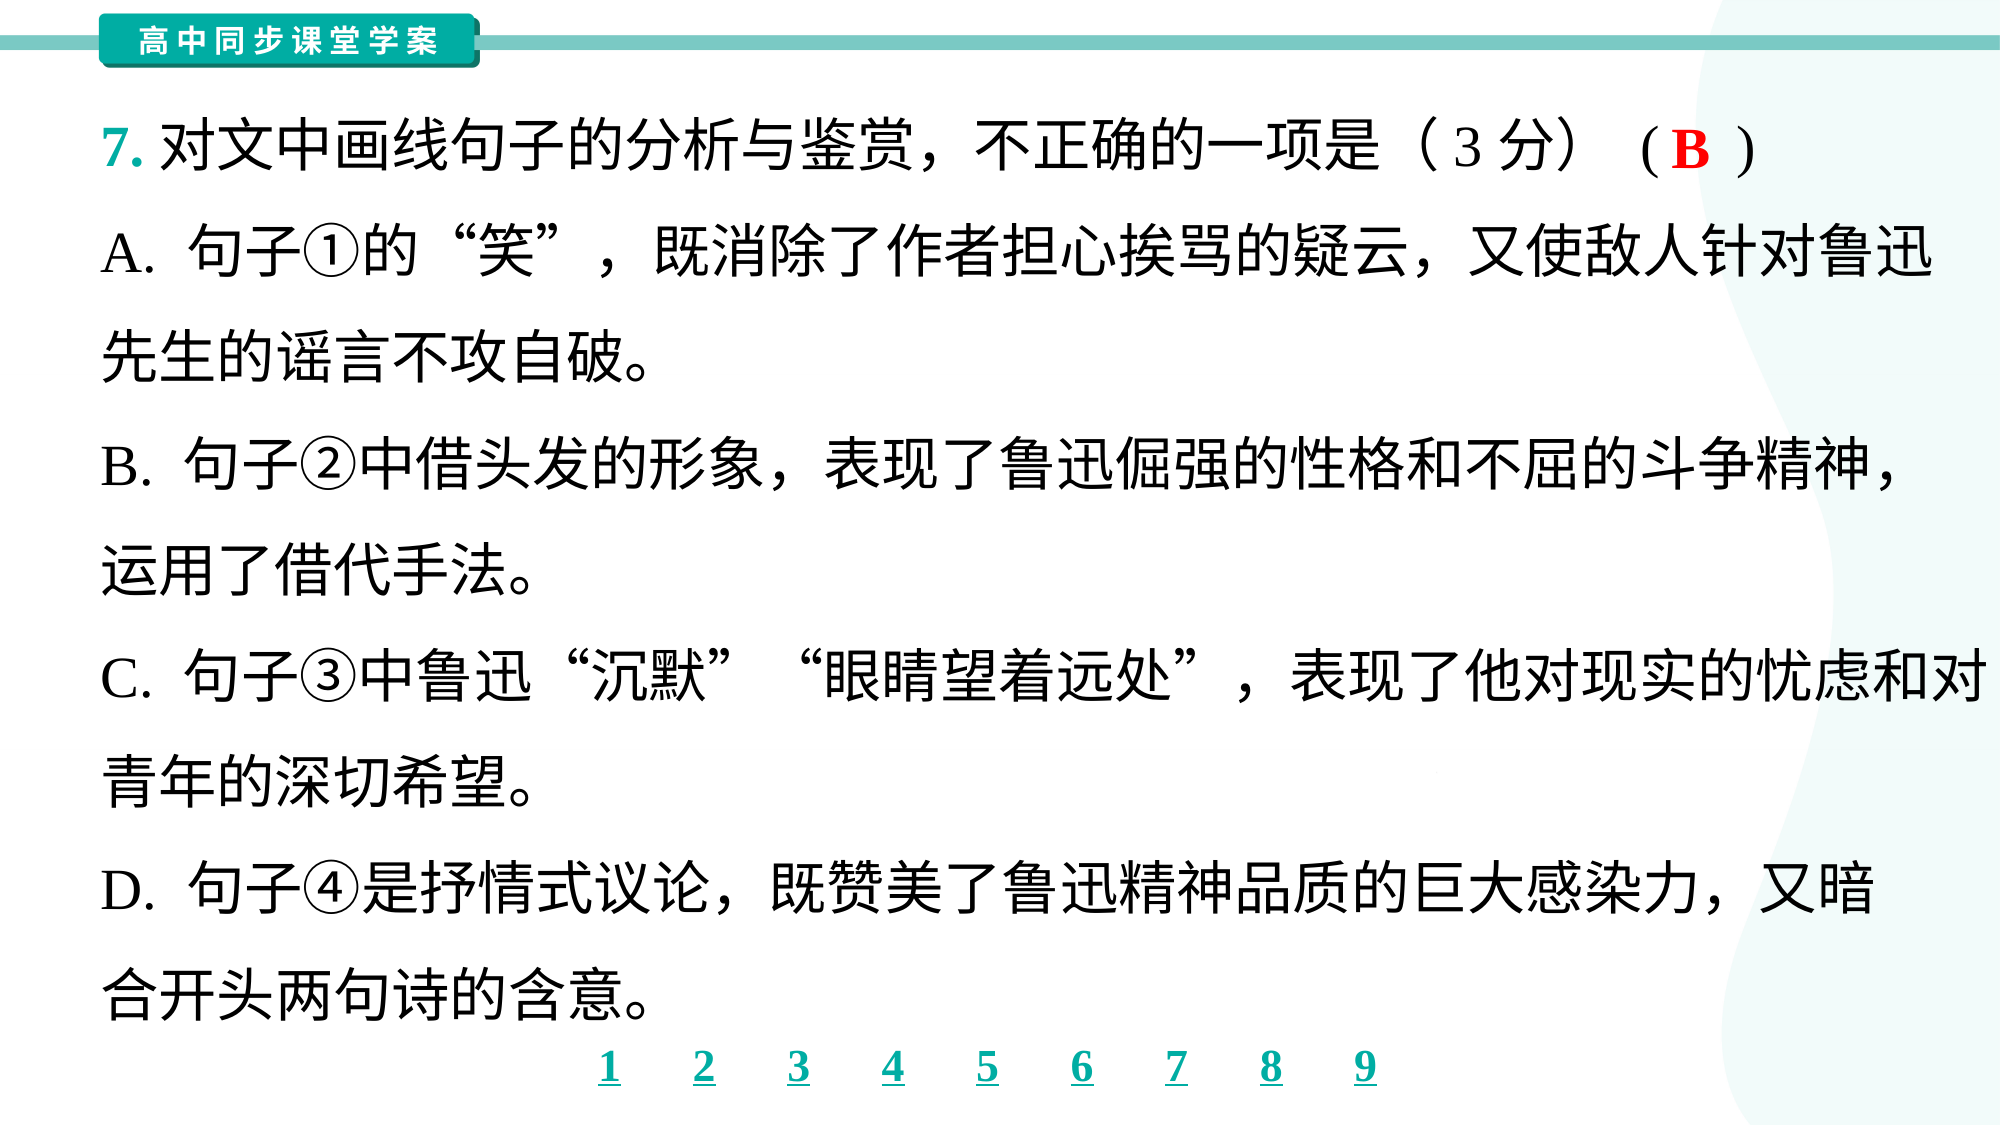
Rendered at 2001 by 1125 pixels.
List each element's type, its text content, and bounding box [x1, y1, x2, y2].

text_box A. 句子①的“笑”，既消除了作者担心挨骂的疑云，又使敌人针对鲁迅 先生的谣言不攻自破。 B. 句子②中借头发的形象，表现了鲁迅倔强的性格和不屈的斗争精神， 运用了借代手法。 C. 句子③中鲁迅“沉默”“眼睛望着远处”，表现了他对现实的忧虑和对 青年的深切希望。 D. 句子④是抒情式议论，既赞美了鲁迅精神品质的巨大感染力，又暗 合开头两句诗的含意。 [100, 177, 1899, 1028]
text_box 7.对文中画线句子的分析与鉴赏，不正确的一项是（3分） ( ) [1732, 76, 1899, 177]
picture [0, 0, 2000, 1125]
text_box B [1650, 76, 1732, 177]
text_box 7.对文中画线句子的分析与鉴赏，不正确的一项是（3分） ( ) [100, 76, 1650, 177]
